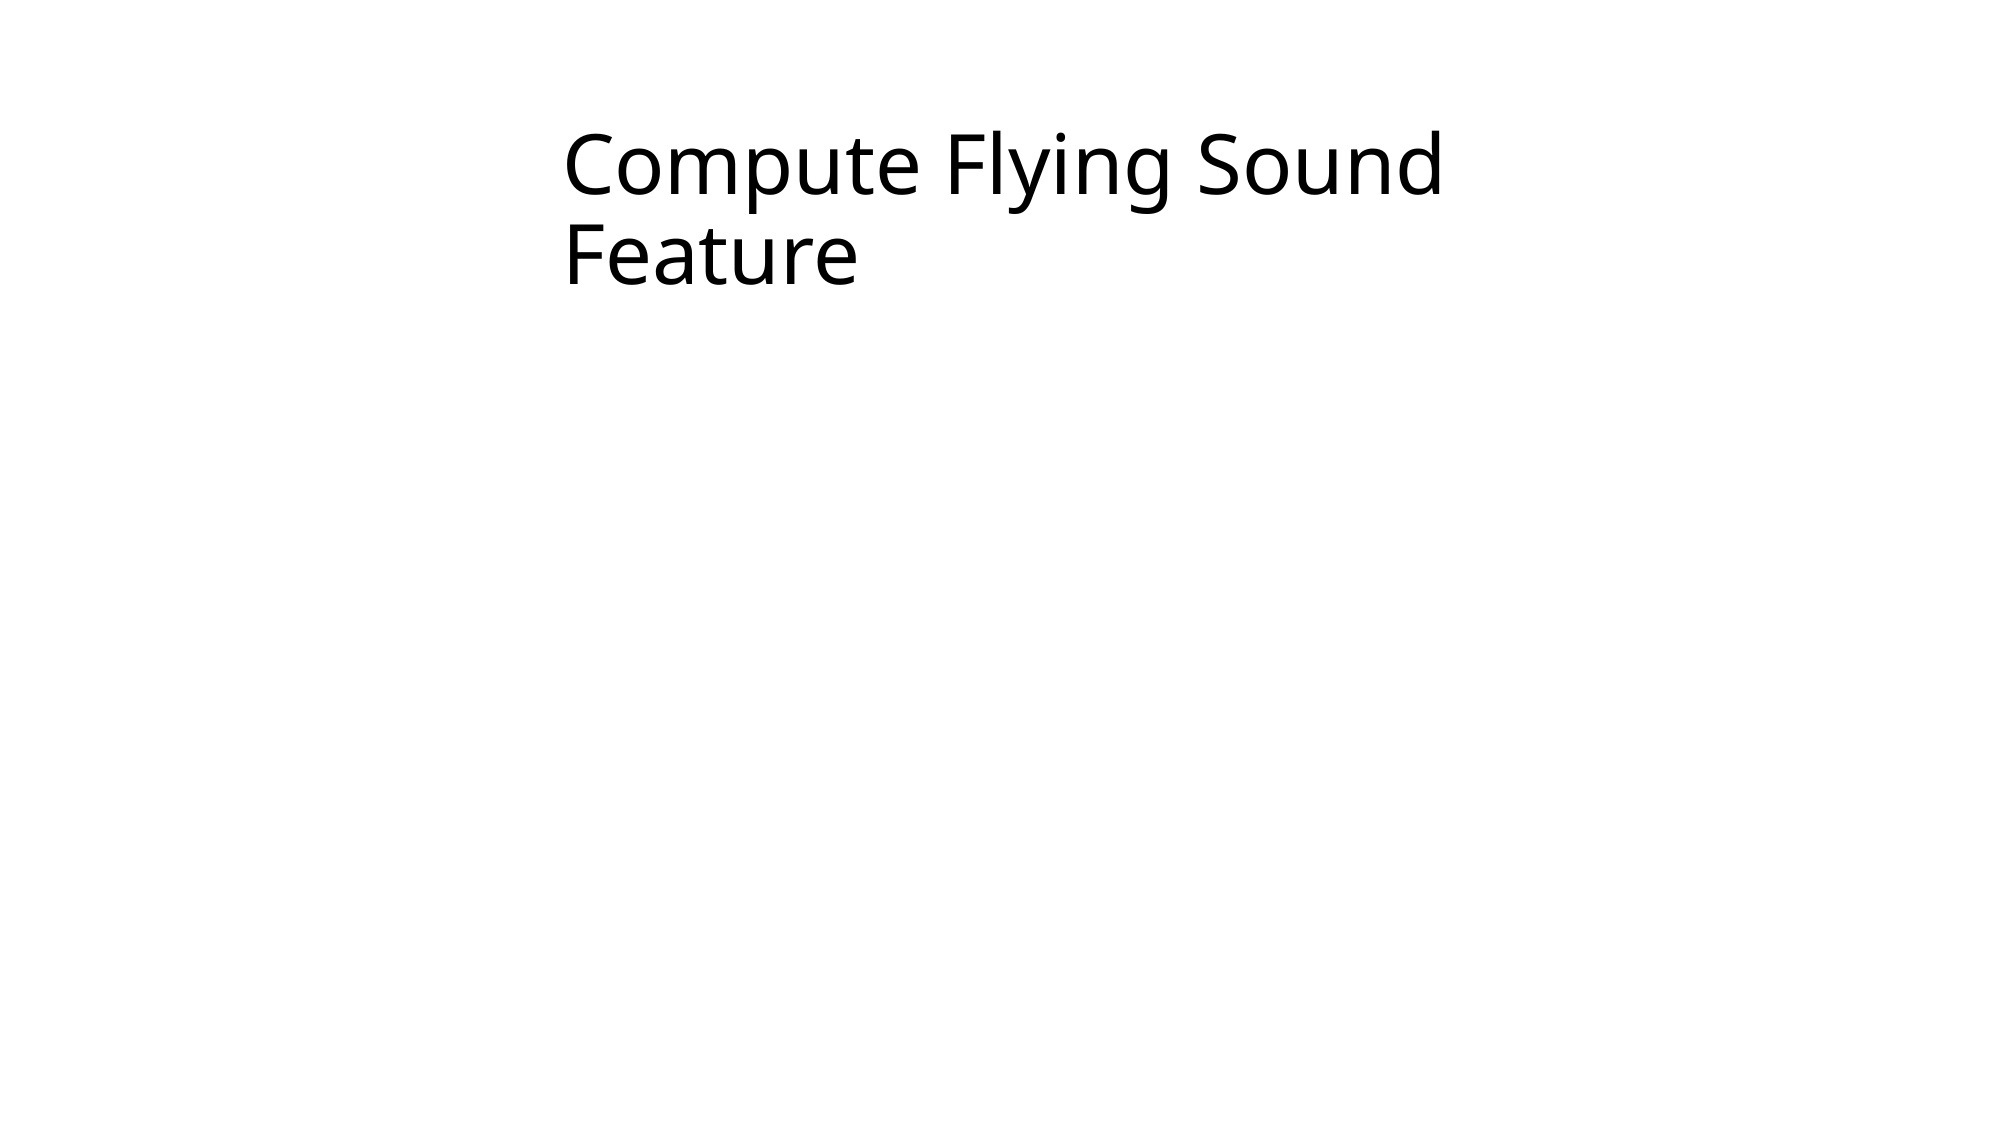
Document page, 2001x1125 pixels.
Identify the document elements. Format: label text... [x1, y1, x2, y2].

title Compute Flying Sound Feature [547, 103, 1650, 322]
